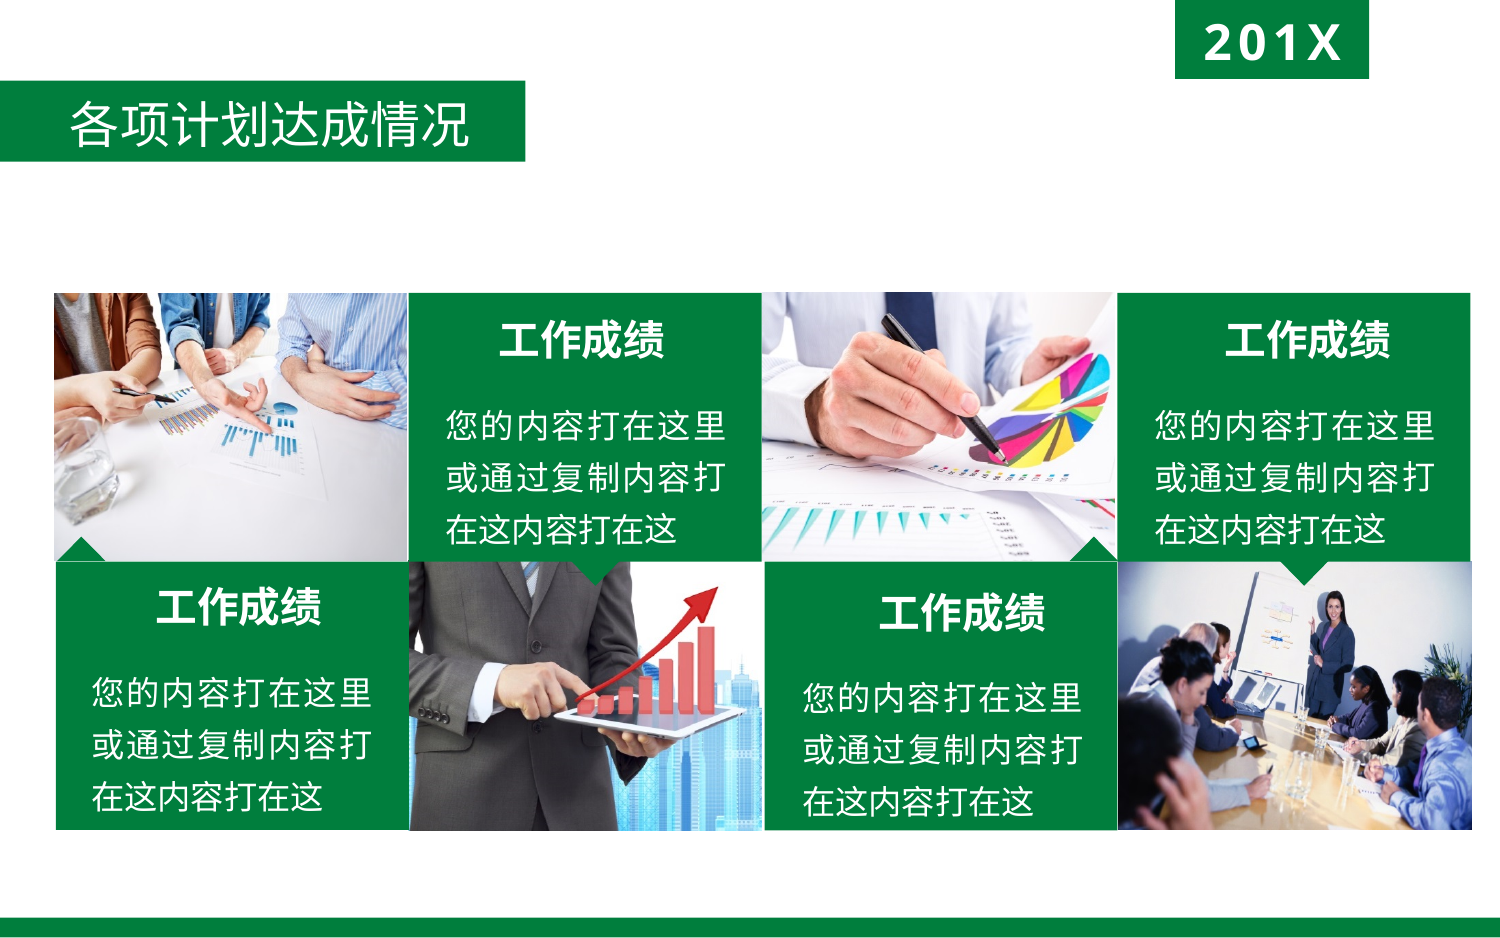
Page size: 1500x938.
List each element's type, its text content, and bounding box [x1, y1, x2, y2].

text_box 工作成绩 [124, 568, 354, 639]
text_box 您的内容打在这里或通过复制内容打在这内容打在这 [430, 385, 742, 557]
text_box 各项计划达成情况 [55, 85, 485, 161]
text_box 您的内容打在这里或通过复制内容打在这内容打在这 [787, 657, 1099, 829]
picture [54, 292, 1115, 831]
text_box 工作成绩 [479, 291, 685, 372]
text_box [1173, 0, 1371, 81]
text_box [54, 567, 402, 832]
text_box 201X [1188, 3, 1356, 78]
text_box [766, 568, 1113, 832]
text_box [407, 291, 763, 558]
text_box [0, 79, 528, 164]
text_box 工作成绩 [1199, 291, 1417, 372]
text_box 您的内容打在这里或通过复制内容打在这内容打在这 [76, 652, 388, 824]
text_box [1115, 291, 1473, 561]
picture [1118, 560, 1472, 831]
text_box 您的内容打在这里或通过复制内容打在这内容打在这 [1139, 385, 1451, 557]
text_box 工作成绩 [855, 569, 1070, 644]
text_box [0, 916, 1500, 938]
